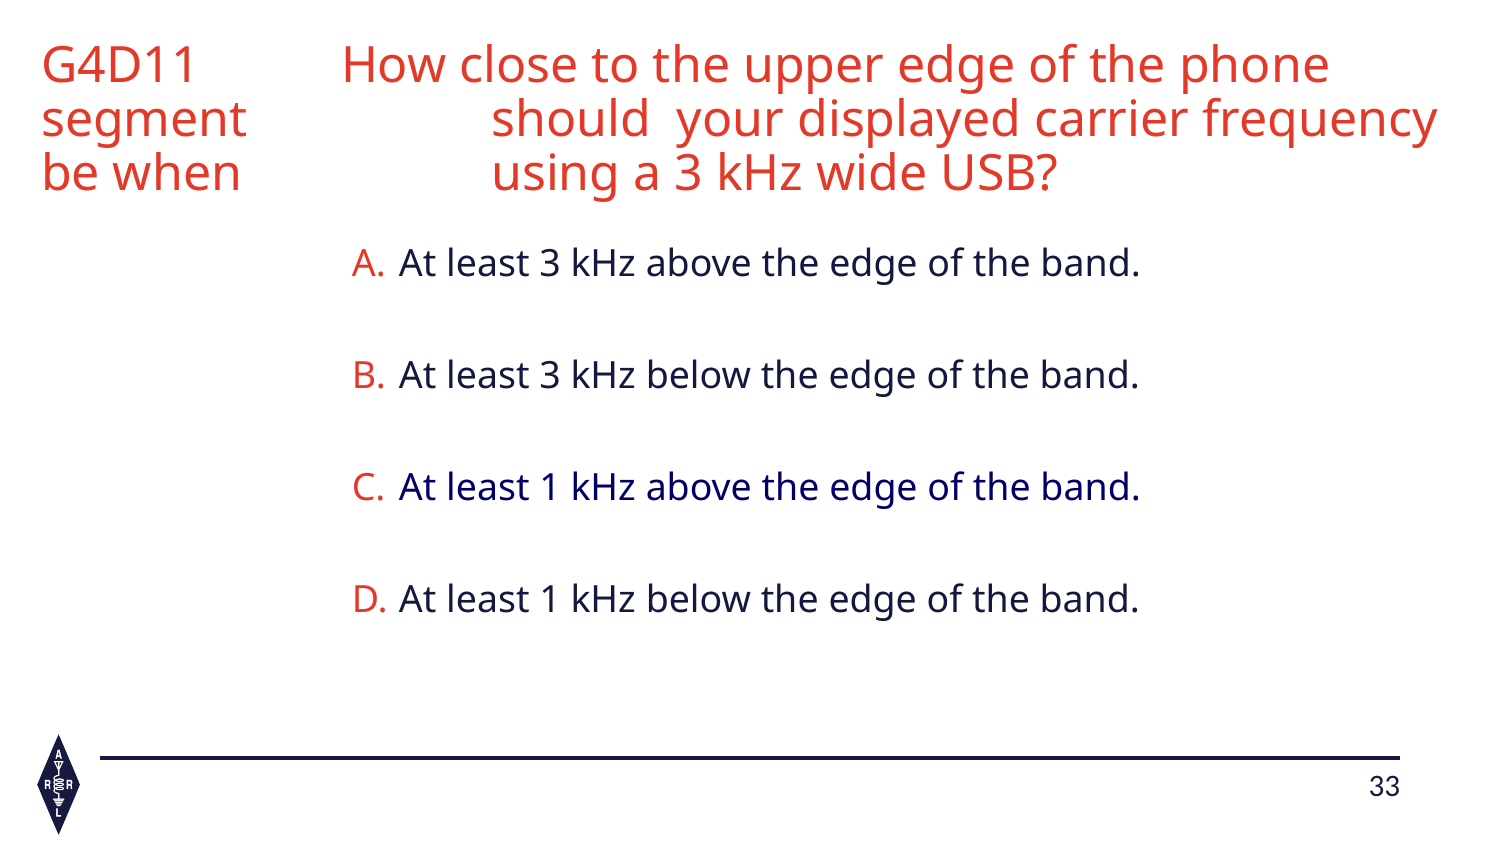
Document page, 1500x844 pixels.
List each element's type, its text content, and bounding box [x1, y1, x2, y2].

list At least 3 kHz above the edge of the band. At least 3 kHz below the edge of the band. At least 1 kHz above the edge of the band. At least 1 kHz below the edge of the band. [351, 237, 1203, 706]
picture [37, 734, 80, 835]
title G4D11 How close to the upper edge of the phone segment should your displayed carrier frequency be when using a 3 kHz wide USB? [41, 33, 1487, 222]
slide_number 33 [1302, 761, 1400, 807]
